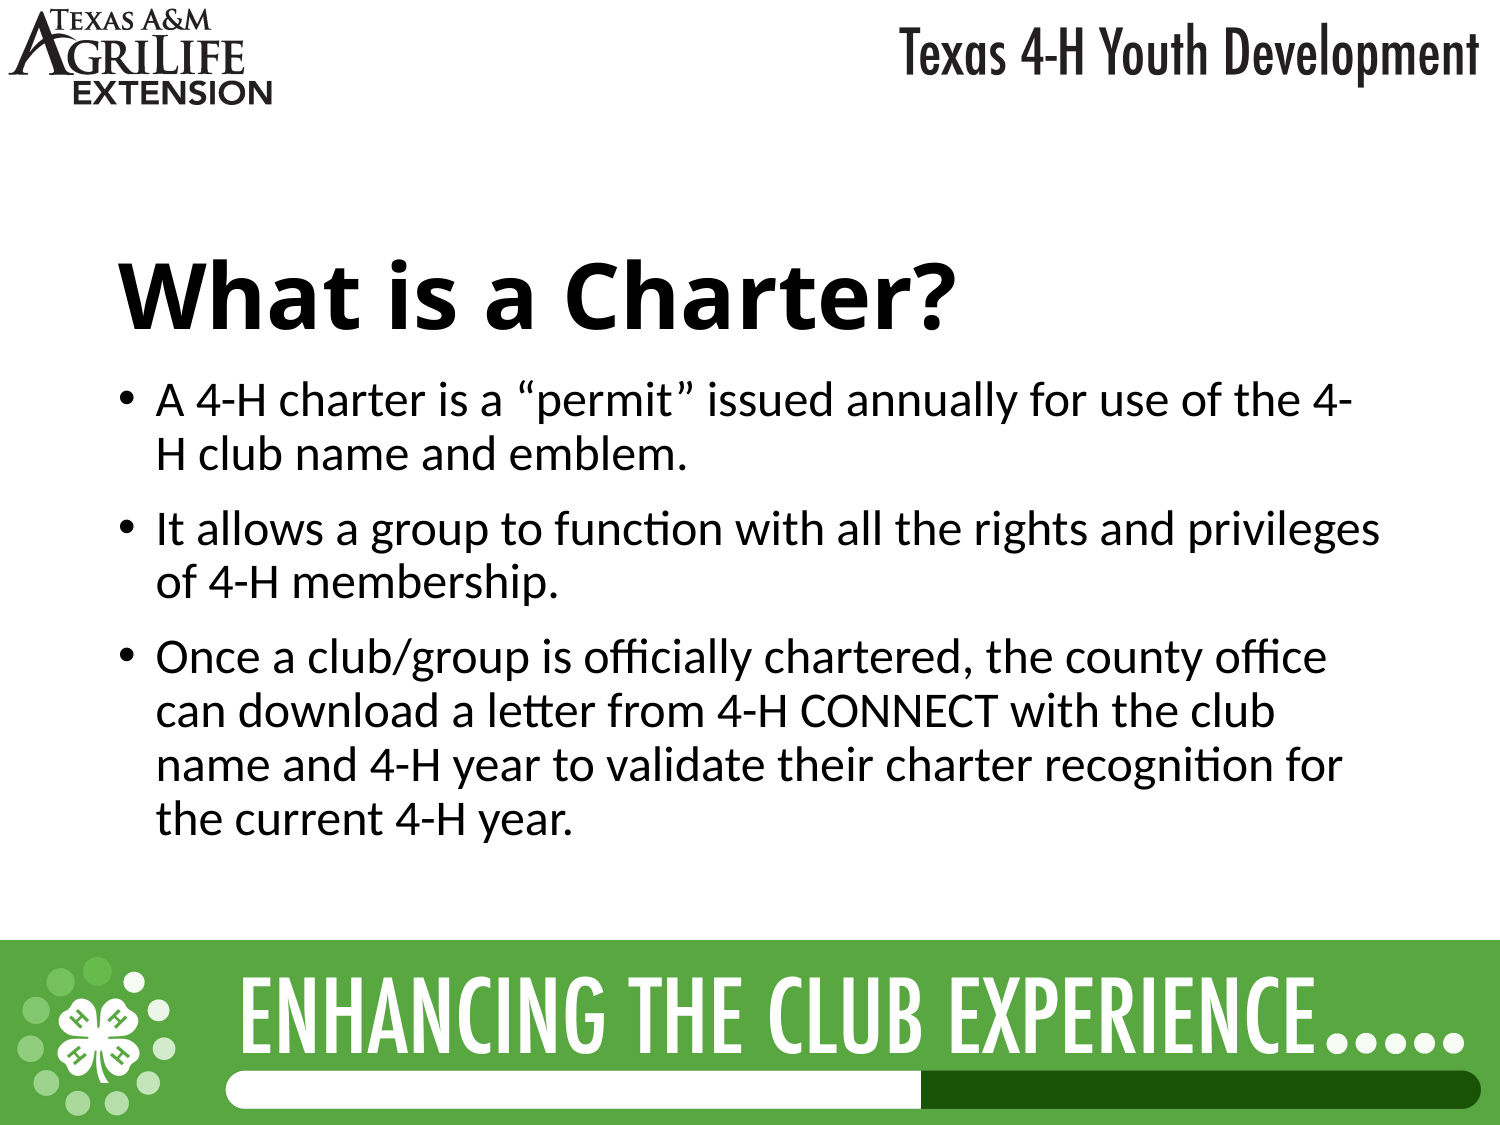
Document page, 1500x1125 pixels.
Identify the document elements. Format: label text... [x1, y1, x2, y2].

picture [0, 0, 1500, 1125]
list A 4-H charter is a “permit” issued annually for use of the 4-H club name and emblem. It allows a group to function with all the rights and privileges of 4-H membership. Once a club/group is officially chartered, the county office can download a letter from 4-H CONNECT with the club name and 4-H year to validate their charter recognition for the current 4-H year. [103, 365, 1397, 930]
title What is a Charter? [103, 190, 1397, 365]
